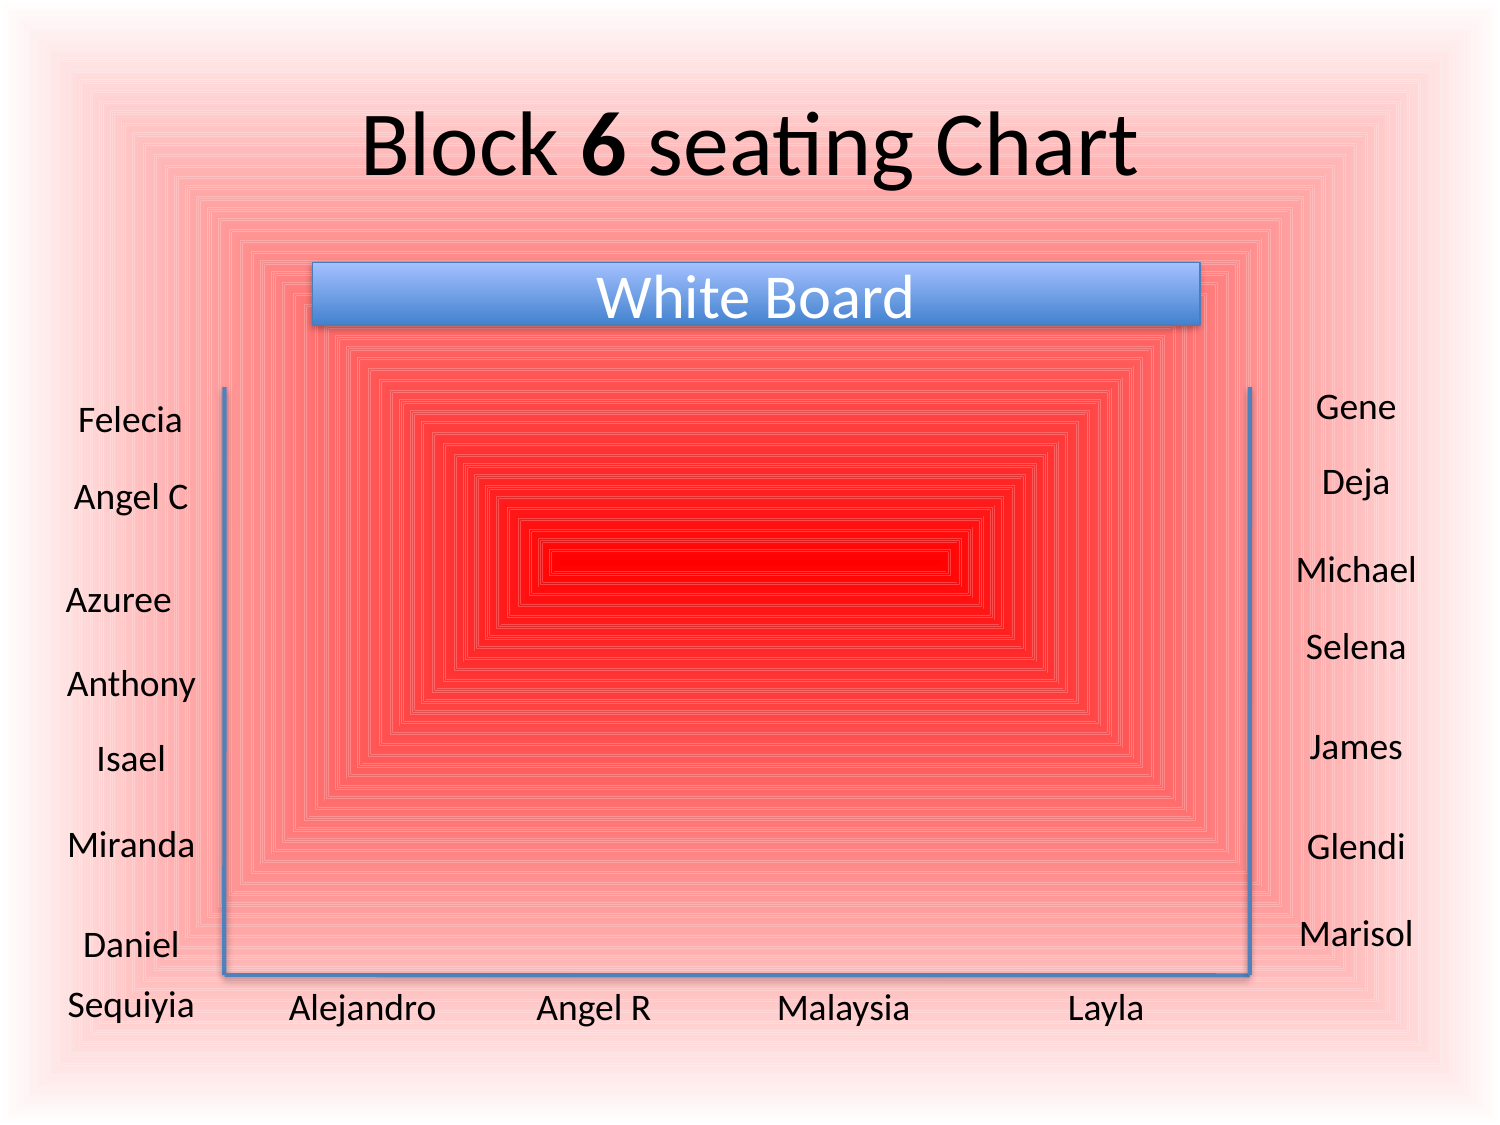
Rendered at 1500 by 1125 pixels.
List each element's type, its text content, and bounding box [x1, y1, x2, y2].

text_box Azuree [24, 567, 213, 628]
text_box Gene [1262, 374, 1450, 435]
text_box Isael [37, 726, 218, 787]
text_box Anthony [37, 651, 218, 712]
text_box Alejandro [268, 984, 457, 1036]
text_box Marisol [1262, 901, 1450, 962]
text_box White Board [312, 262, 1201, 326]
title Block 6 seating Chart [75, 45, 1425, 233]
text_box James [1262, 714, 1450, 775]
text_box Sequiyia [37, 973, 225, 1033]
text_box Daniel [37, 912, 218, 973]
text_box Michael [1262, 537, 1450, 598]
text_box Layla [1012, 984, 1200, 1036]
text_box Angel C [37, 464, 218, 525]
text_box Miranda [37, 812, 218, 873]
text_box Malaysia [750, 984, 938, 1036]
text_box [224, 386, 1251, 976]
text_box Glendi [1262, 814, 1450, 875]
text_box Angel R [500, 984, 688, 1036]
text_box Selena [1262, 614, 1450, 675]
text_box Deja [1262, 449, 1450, 510]
text_box Felecia [36, 387, 221, 448]
